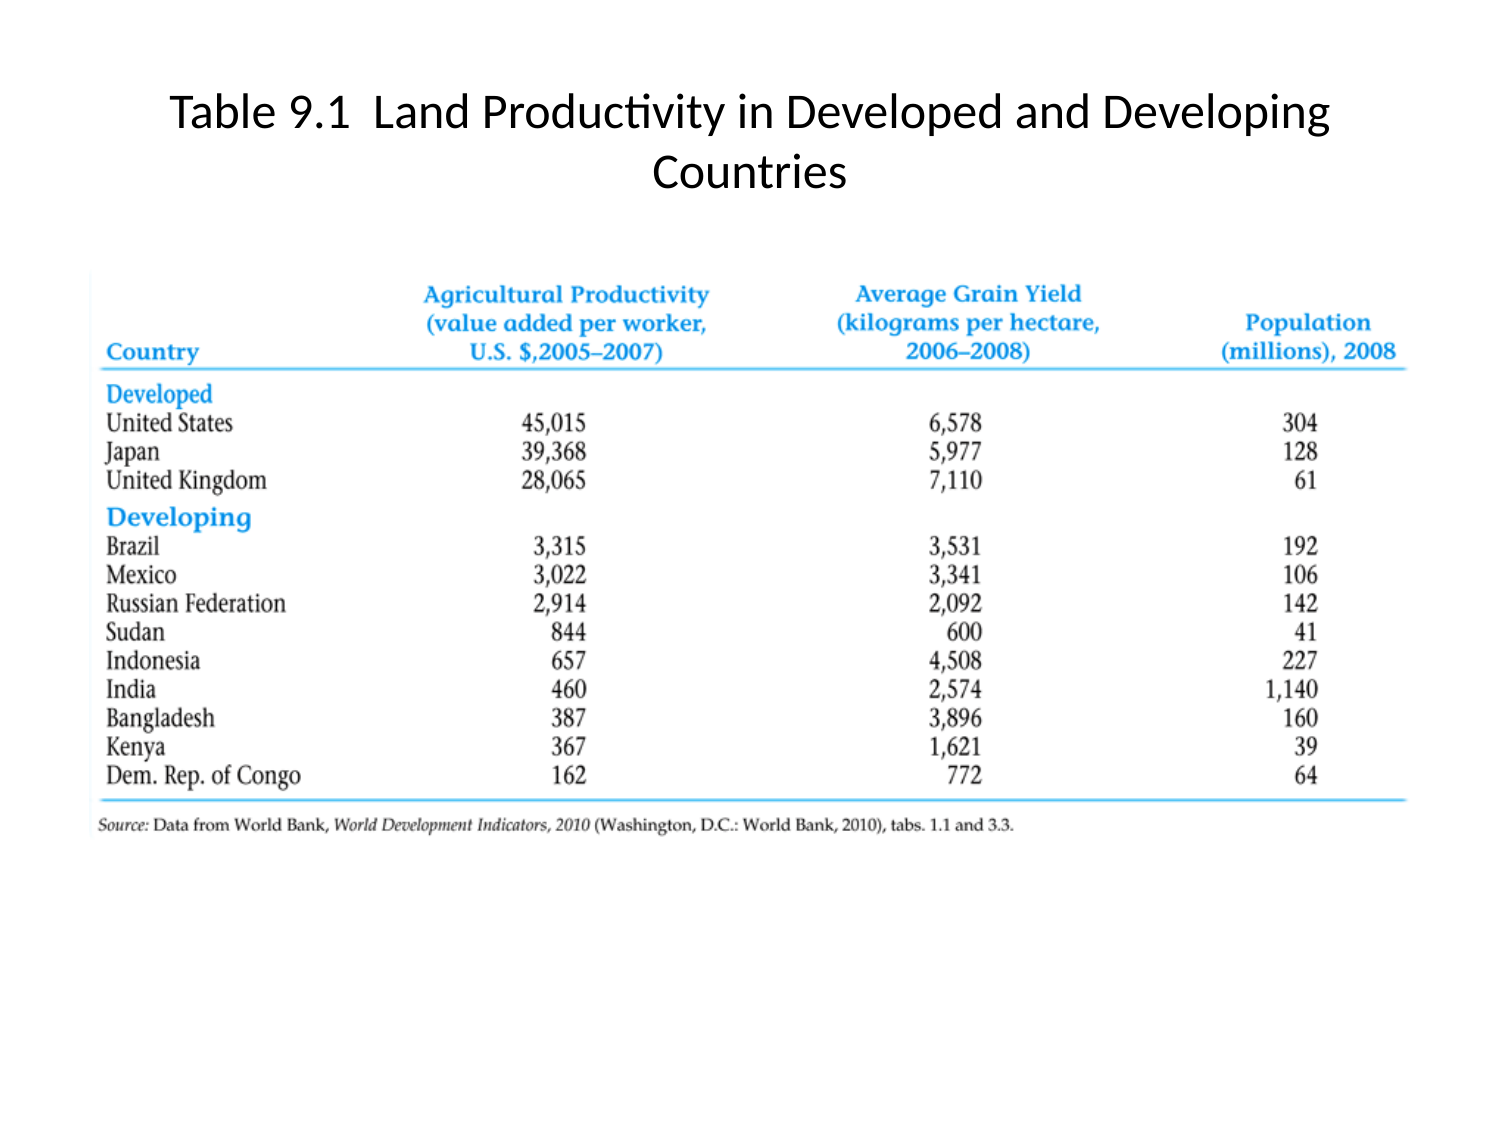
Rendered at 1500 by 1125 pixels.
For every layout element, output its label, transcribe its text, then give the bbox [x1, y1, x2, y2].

picture [89, 268, 1411, 856]
title Table 9.1 Land Productivity in Developed and Developing Countries [75, 45, 1425, 233]
